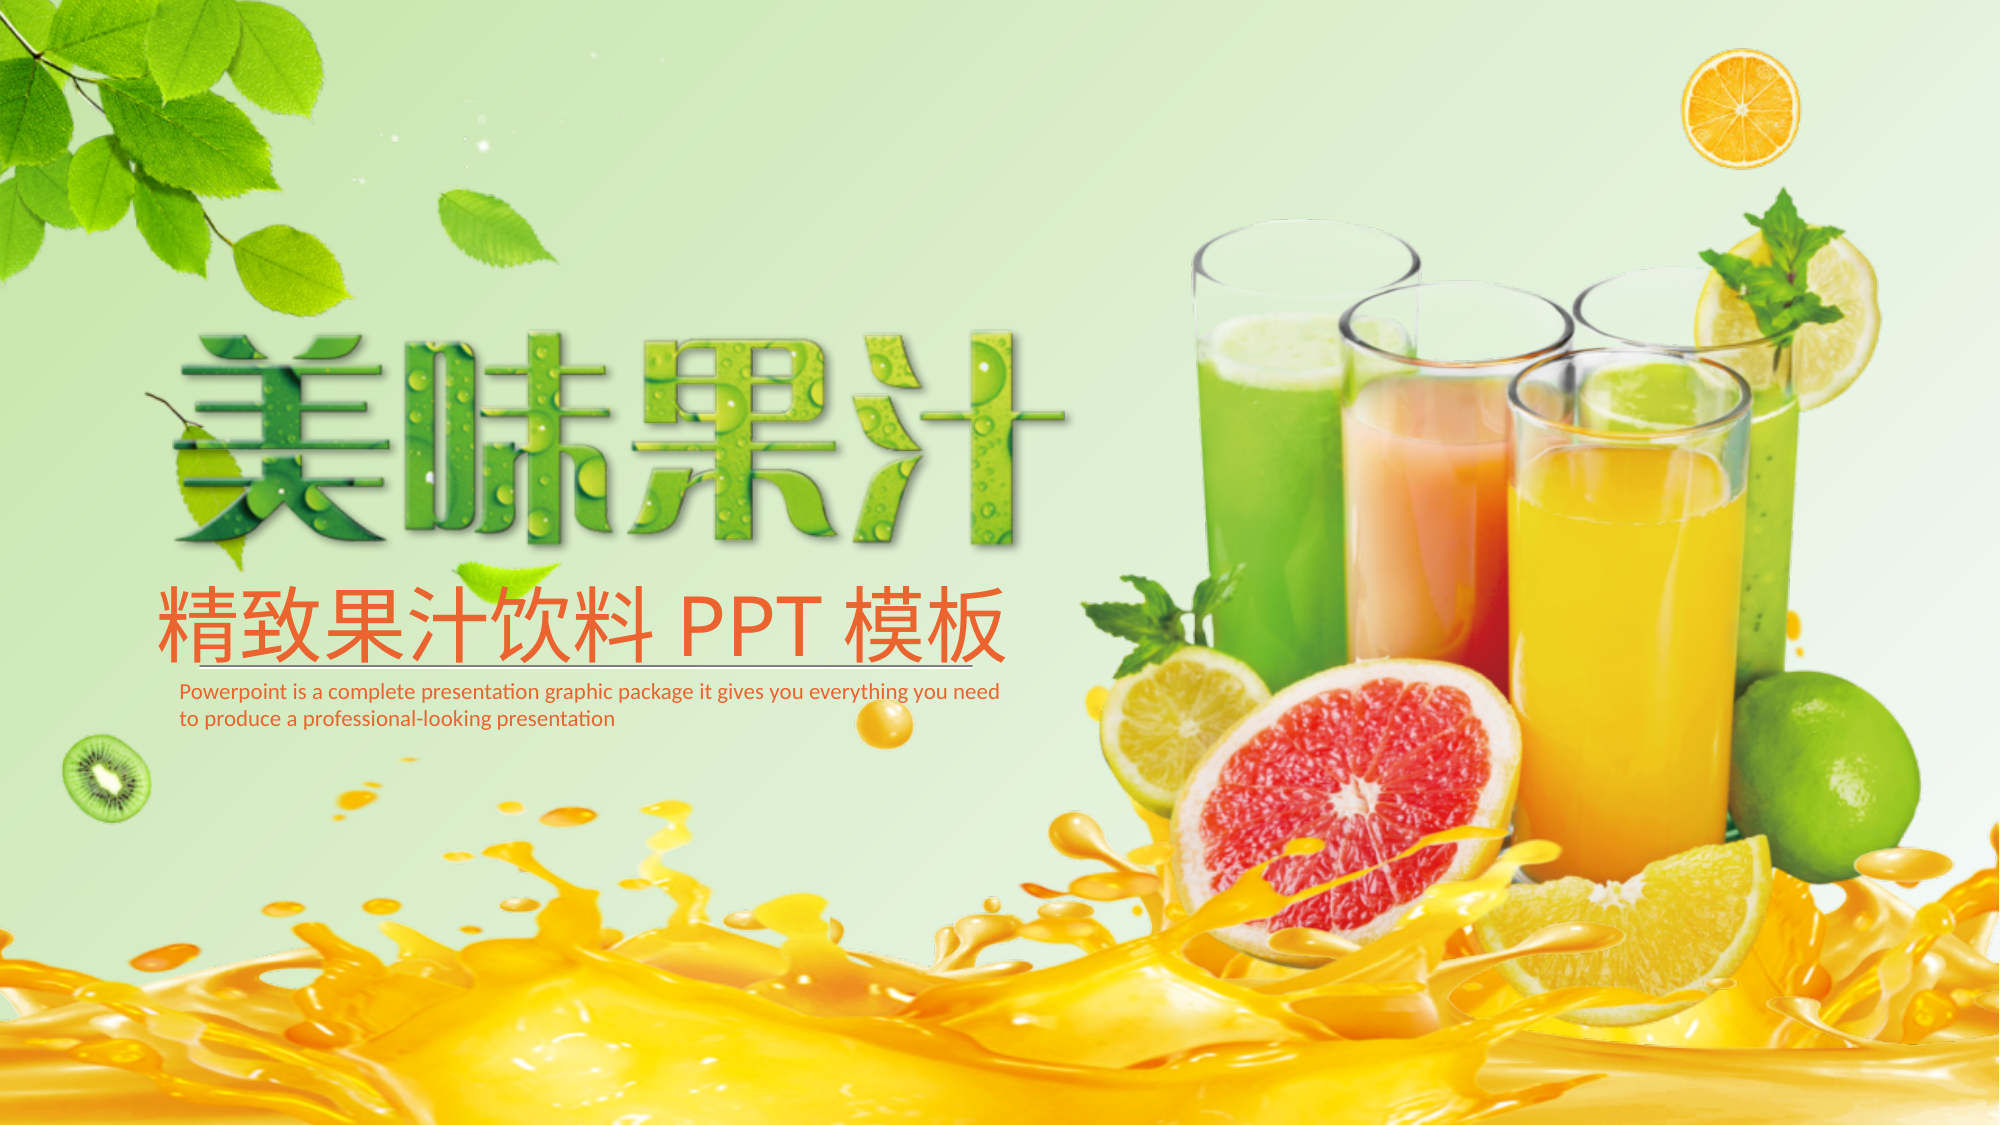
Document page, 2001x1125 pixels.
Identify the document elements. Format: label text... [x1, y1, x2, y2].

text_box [164, 666, 1036, 740]
text_box 精致果汁饮料PPT模板 [726, 571, 830, 665]
picture [0, 0, 1999, 1125]
